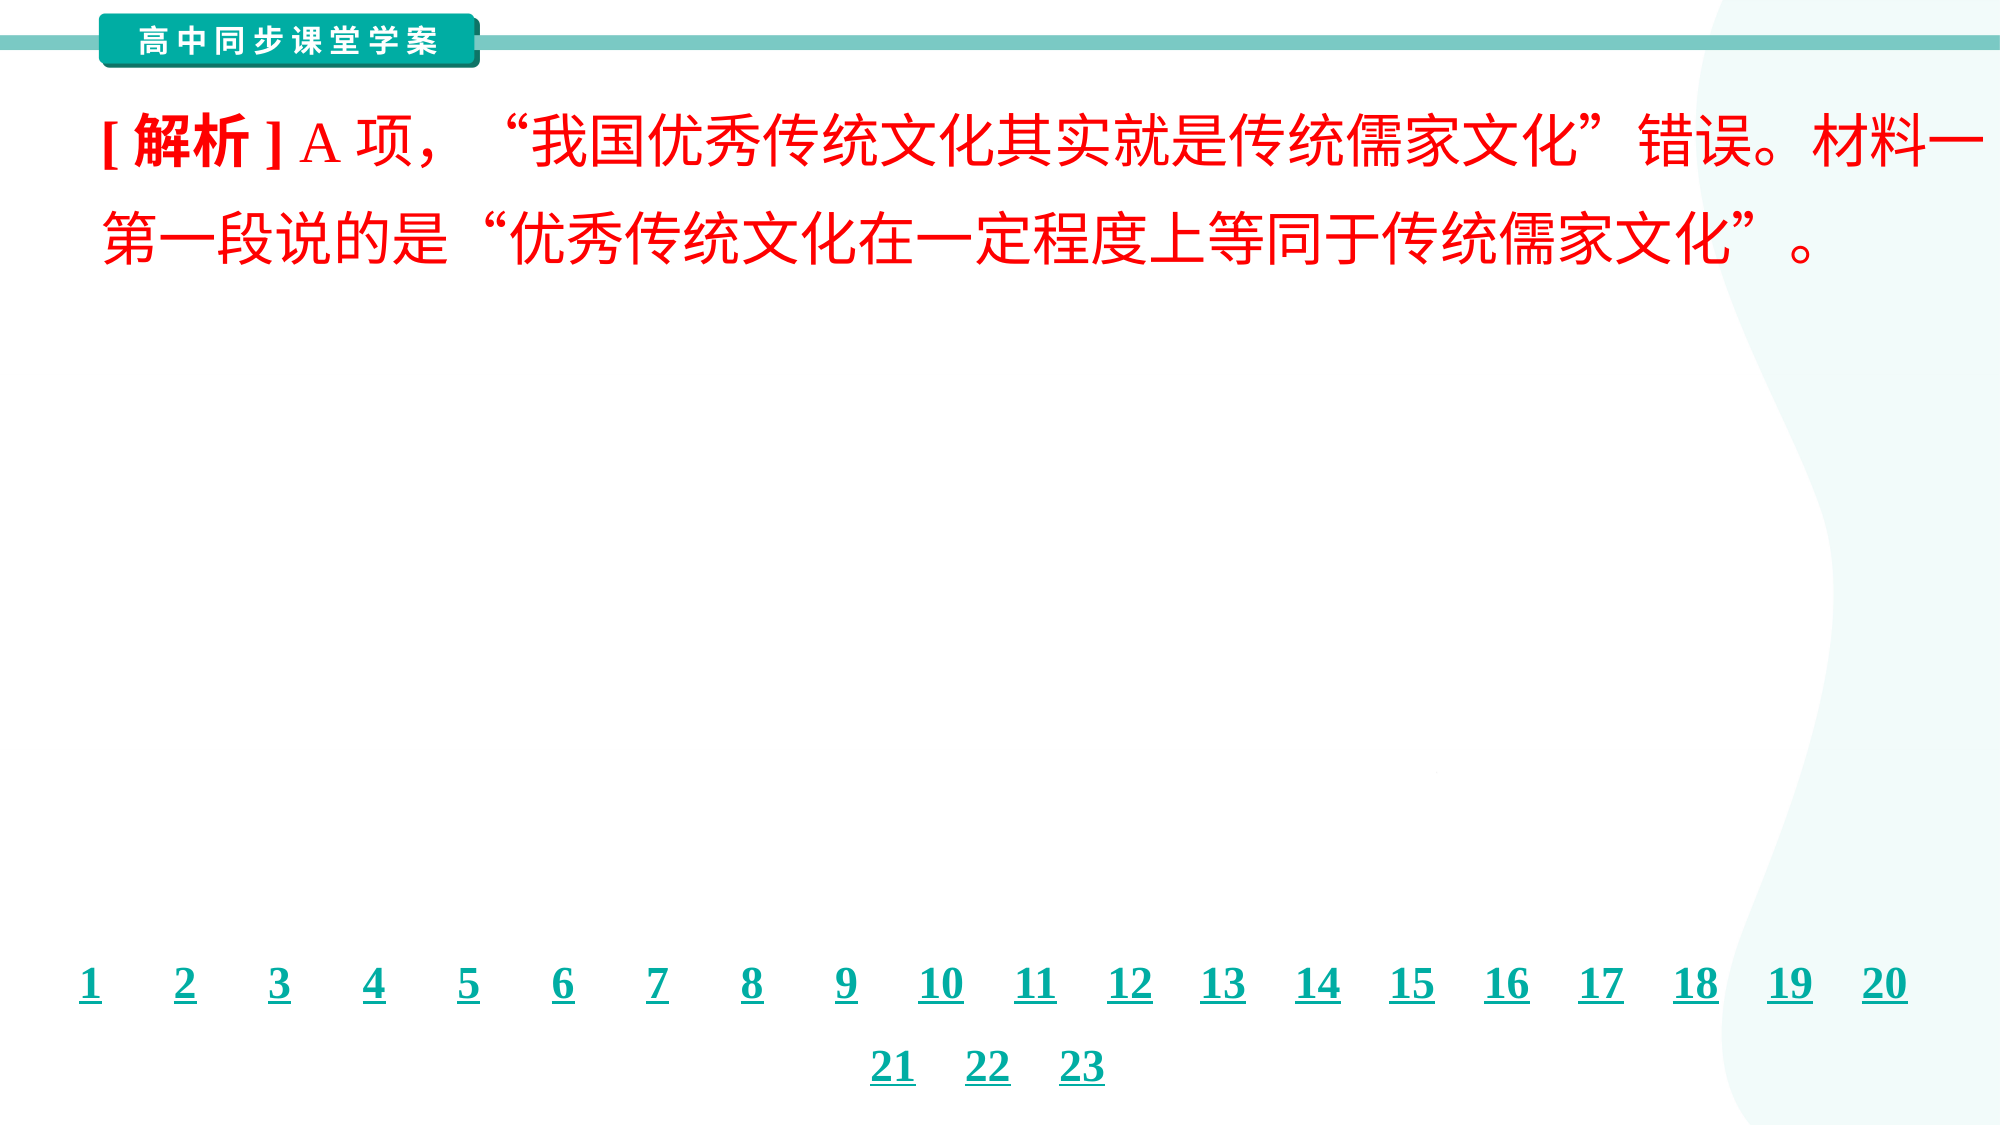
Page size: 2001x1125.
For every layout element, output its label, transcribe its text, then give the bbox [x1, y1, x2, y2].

text_box [解析] A项，“我国优秀传统文化其实就是传统儒家文化”错误。材料一 第一段说的是“优秀传统文化在一定程度上等同于传统儒家文化”。 [100, 76, 1899, 273]
picture [0, 0, 2000, 1125]
